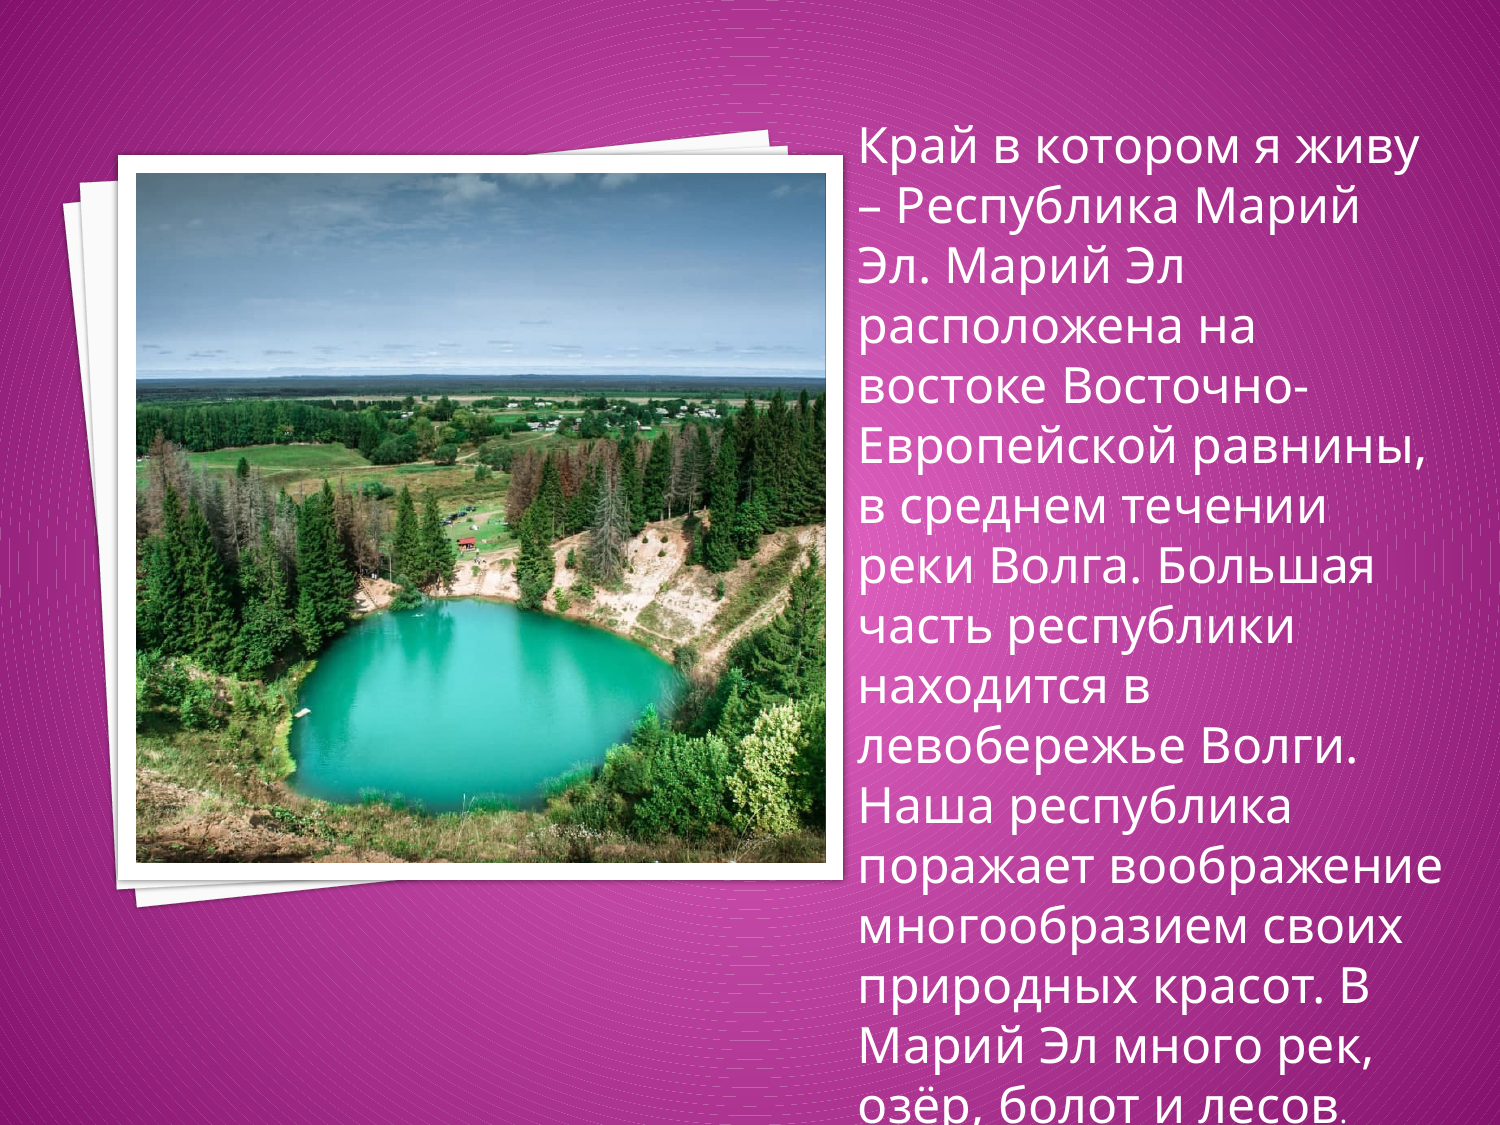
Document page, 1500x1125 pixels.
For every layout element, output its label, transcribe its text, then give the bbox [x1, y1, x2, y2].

list Край в котором я живу – Республика Марий Эл. Марий Эл расположена на востоке Восточно-Европейской равнины, в среднем течении реки Волга. Большая часть республики находится в левобережье Волги. Наша республика поражает воображение многообразием своих природных красот. В Марий Эл много рек, озёр, болот и лесов. [844, 113, 1447, 1024]
picture [135, 172, 827, 864]
